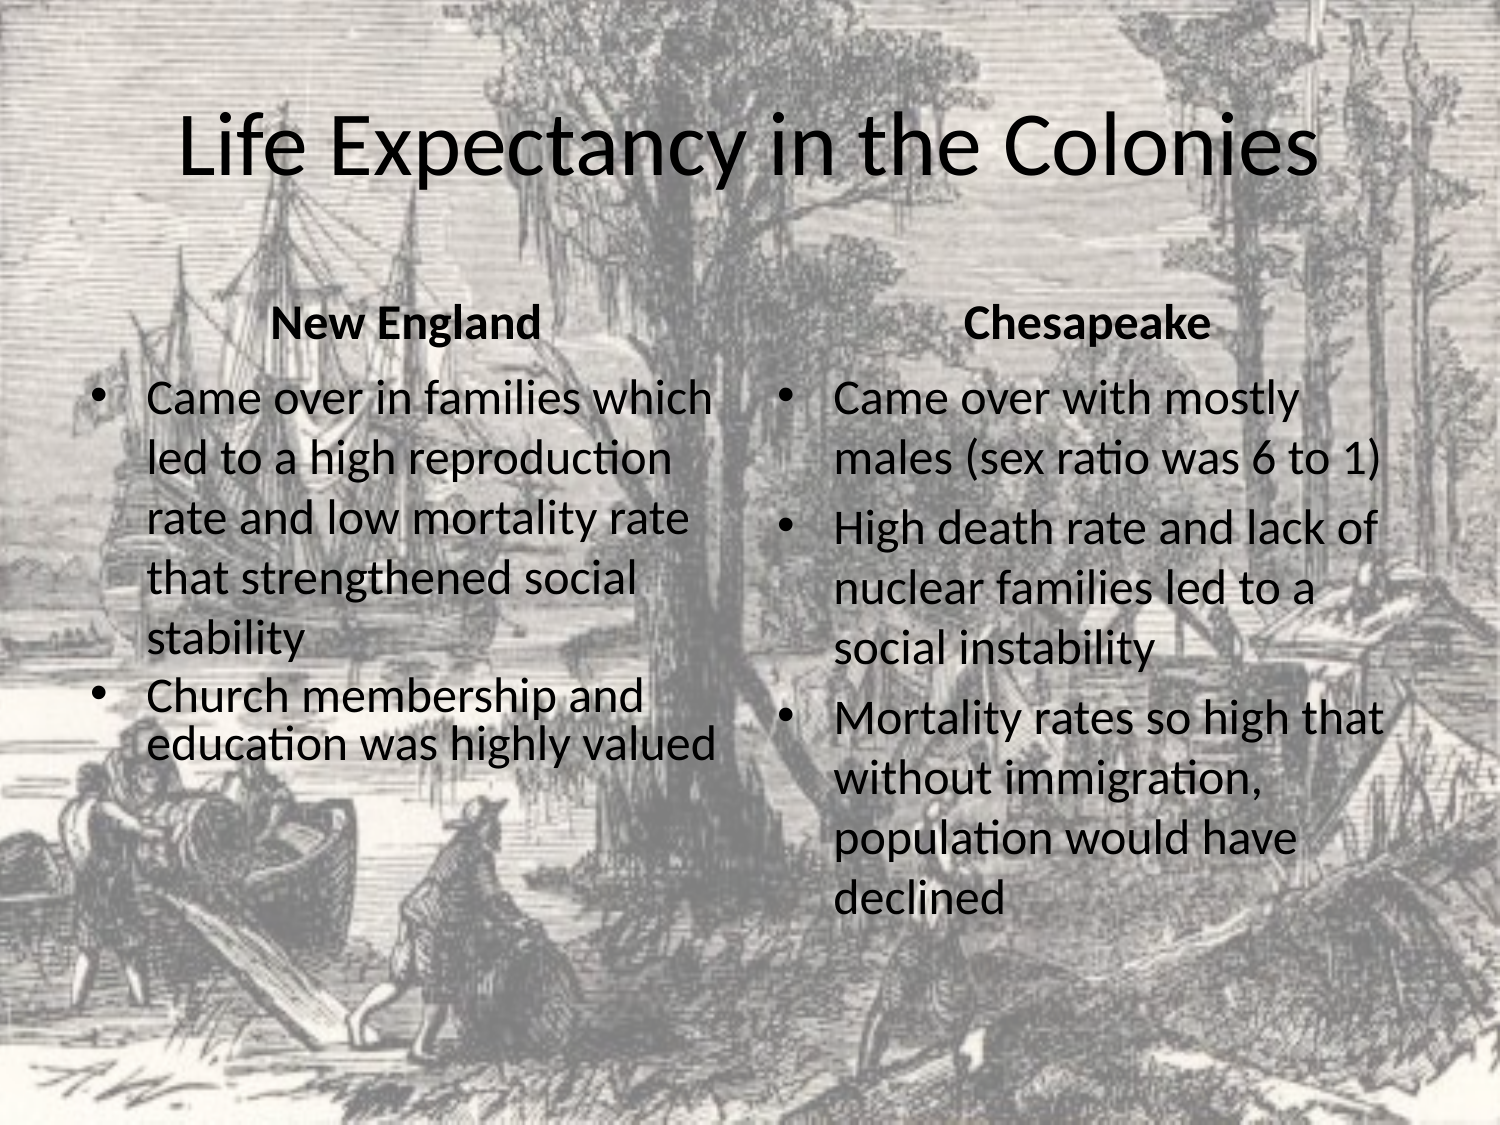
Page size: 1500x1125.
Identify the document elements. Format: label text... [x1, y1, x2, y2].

list Came over in families which led to a high reproduction rate and low mortality rate that strengthened social stability Church membership and education was highly valued [75, 356, 738, 1005]
list Chesapeake [761, 251, 1425, 356]
list Came over with mostly males (sex ratio was 6 to 1) High death rate and lack of nuclear families led to a social instability Mortality rates so high that without immigration, population would have declined [761, 356, 1425, 1005]
list New England [75, 251, 738, 356]
title Life Expectancy in the Colonies [75, 45, 1425, 233]
